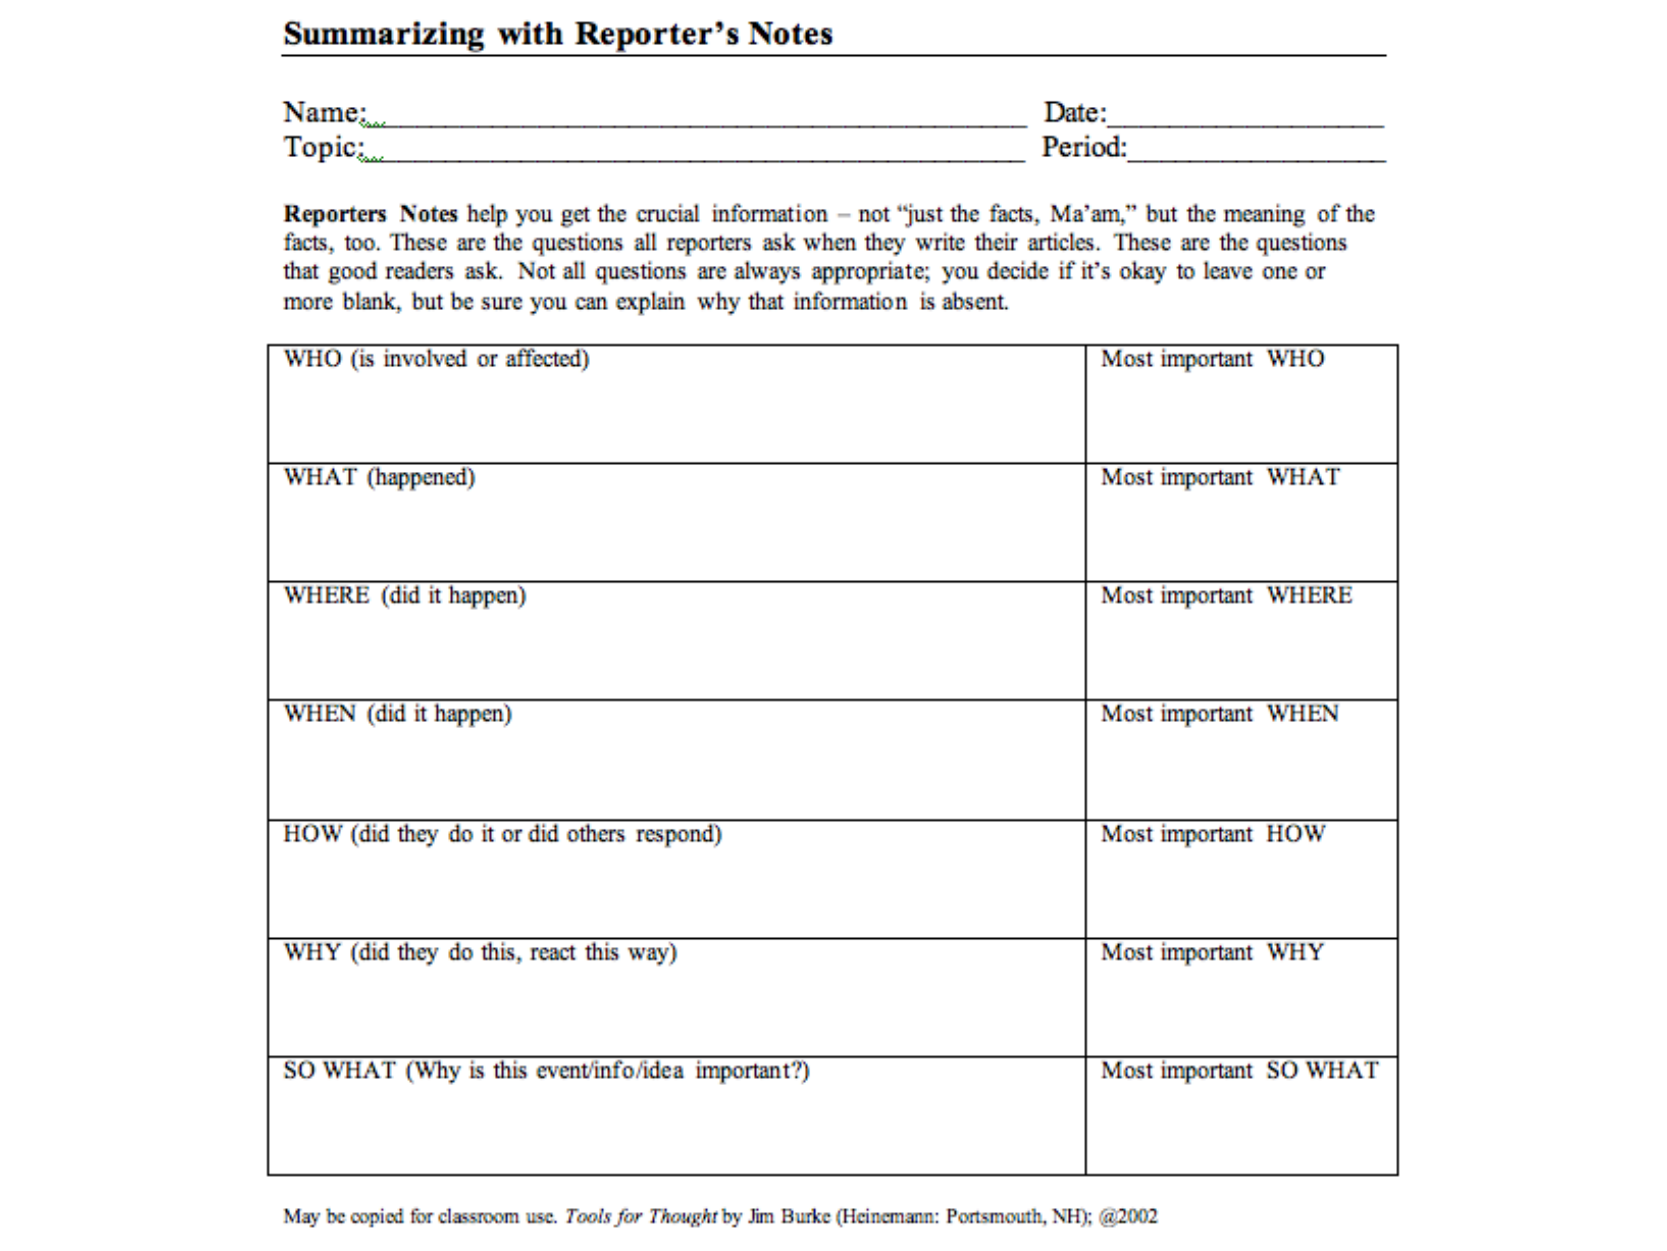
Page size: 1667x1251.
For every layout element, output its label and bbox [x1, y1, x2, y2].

text_box [237, 2, 1430, 1248]
